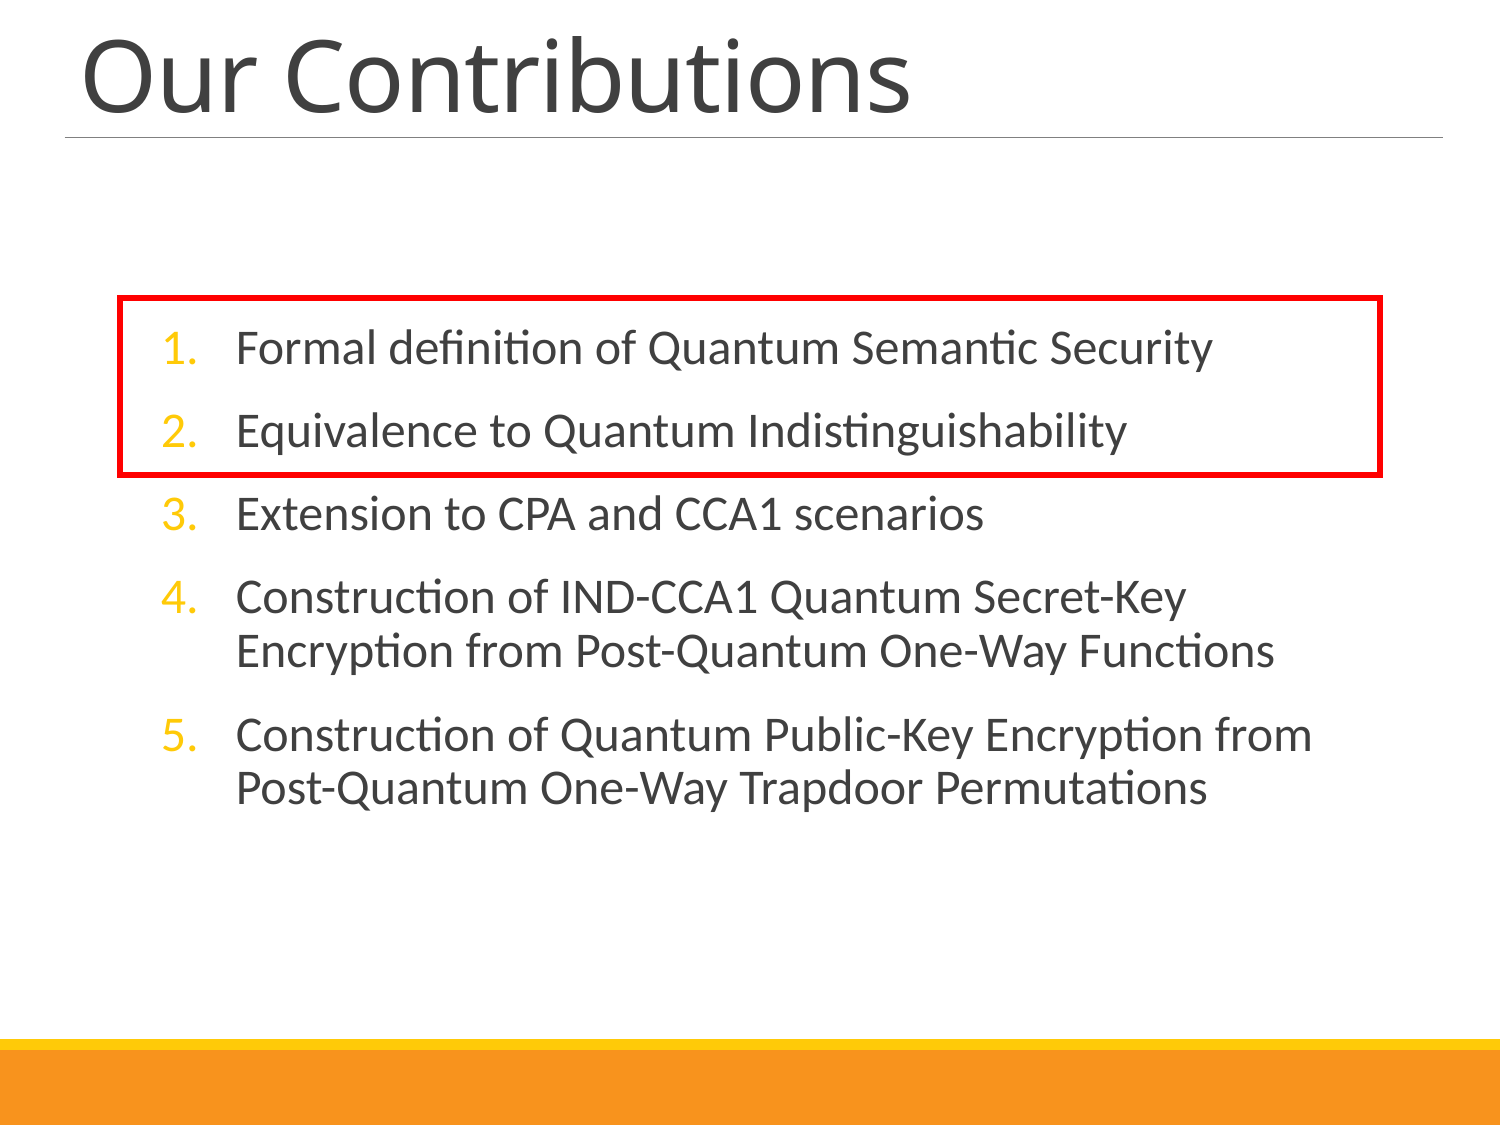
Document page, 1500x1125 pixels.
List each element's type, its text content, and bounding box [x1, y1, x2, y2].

title Our Contributions [64, 8, 1443, 141]
text_box [119, 297, 1381, 475]
text_box Formal definition of Quantum Semantic Security Equivalence to Quantum Indistinguishability Extension to CPA and CCA1 scenarios Construction of IND-CCA1 Quantum Secret-Key Encryption from Post-Quantum One-Way Functions Construction of Quantum Public-Key Encryption from Post-Quantum One-Way Trapdoor Permutations [160, 313, 1399, 845]
